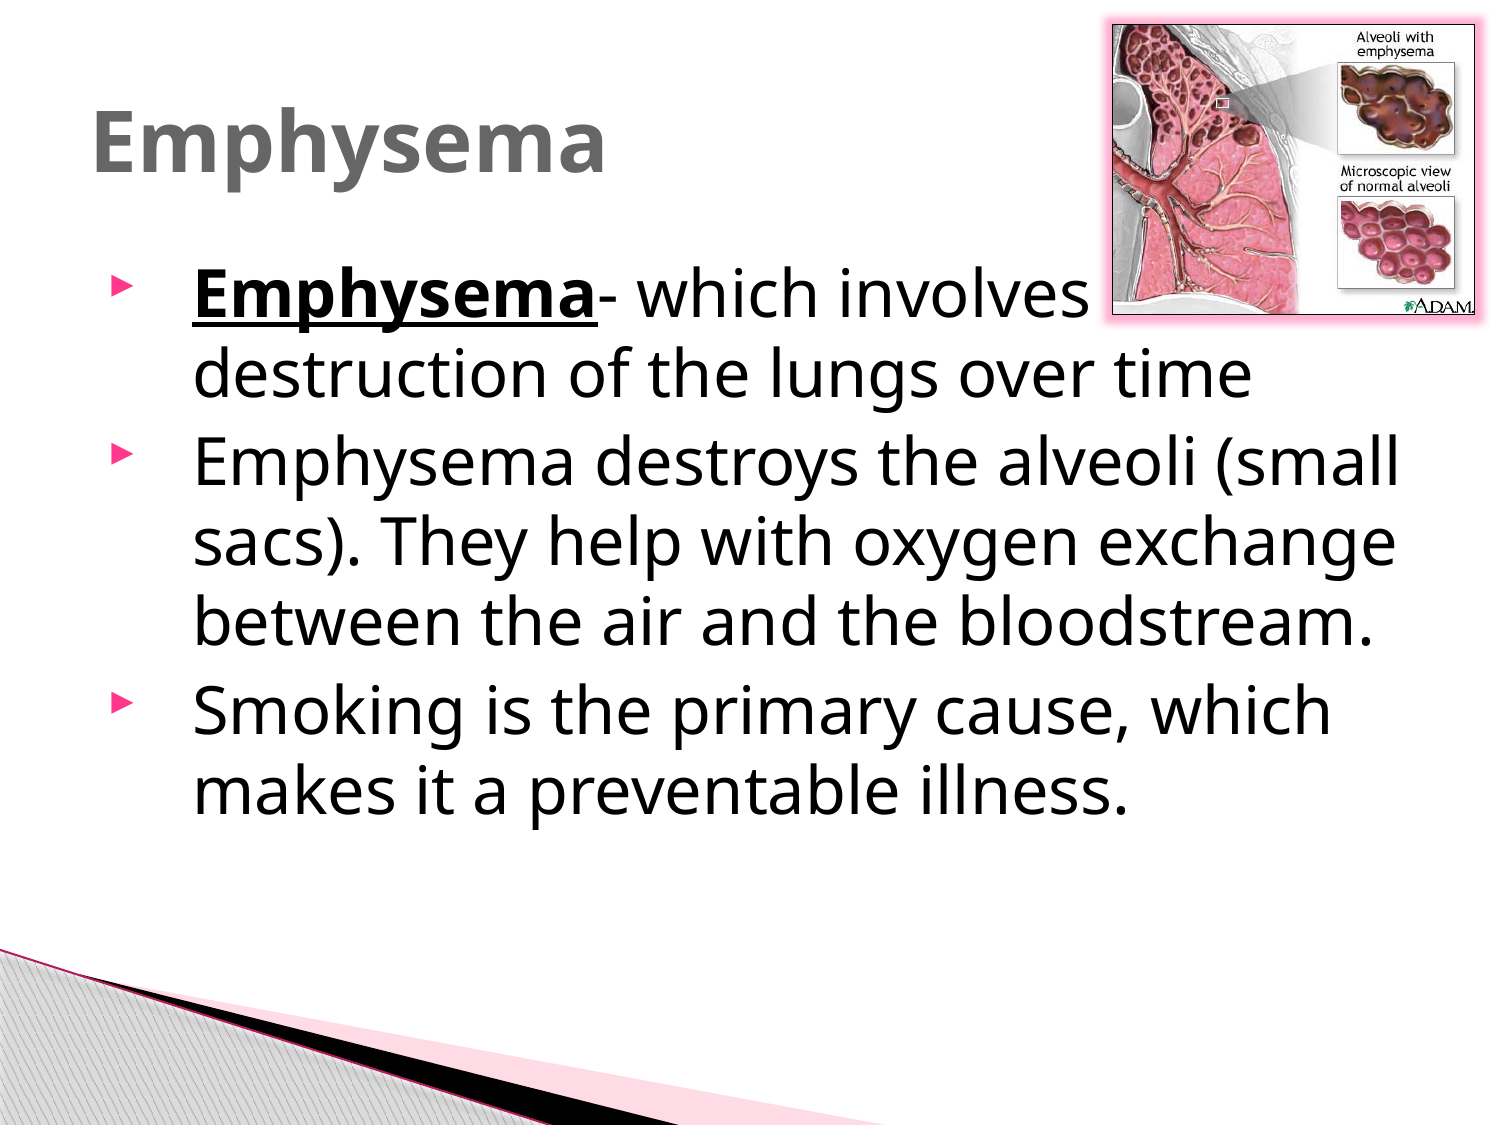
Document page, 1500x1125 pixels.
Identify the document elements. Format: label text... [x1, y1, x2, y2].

title Emphysema [75, 45, 1101, 233]
picture [1112, 24, 1476, 316]
list Emphysema- which involves destruction of the lungs over time Emphysema destroys the alveoli (small sacs). They help with oxygen exchange between the air and the bloodstream. Smoking is the primary cause, which makes it a preventable illness. [75, 243, 1425, 986]
